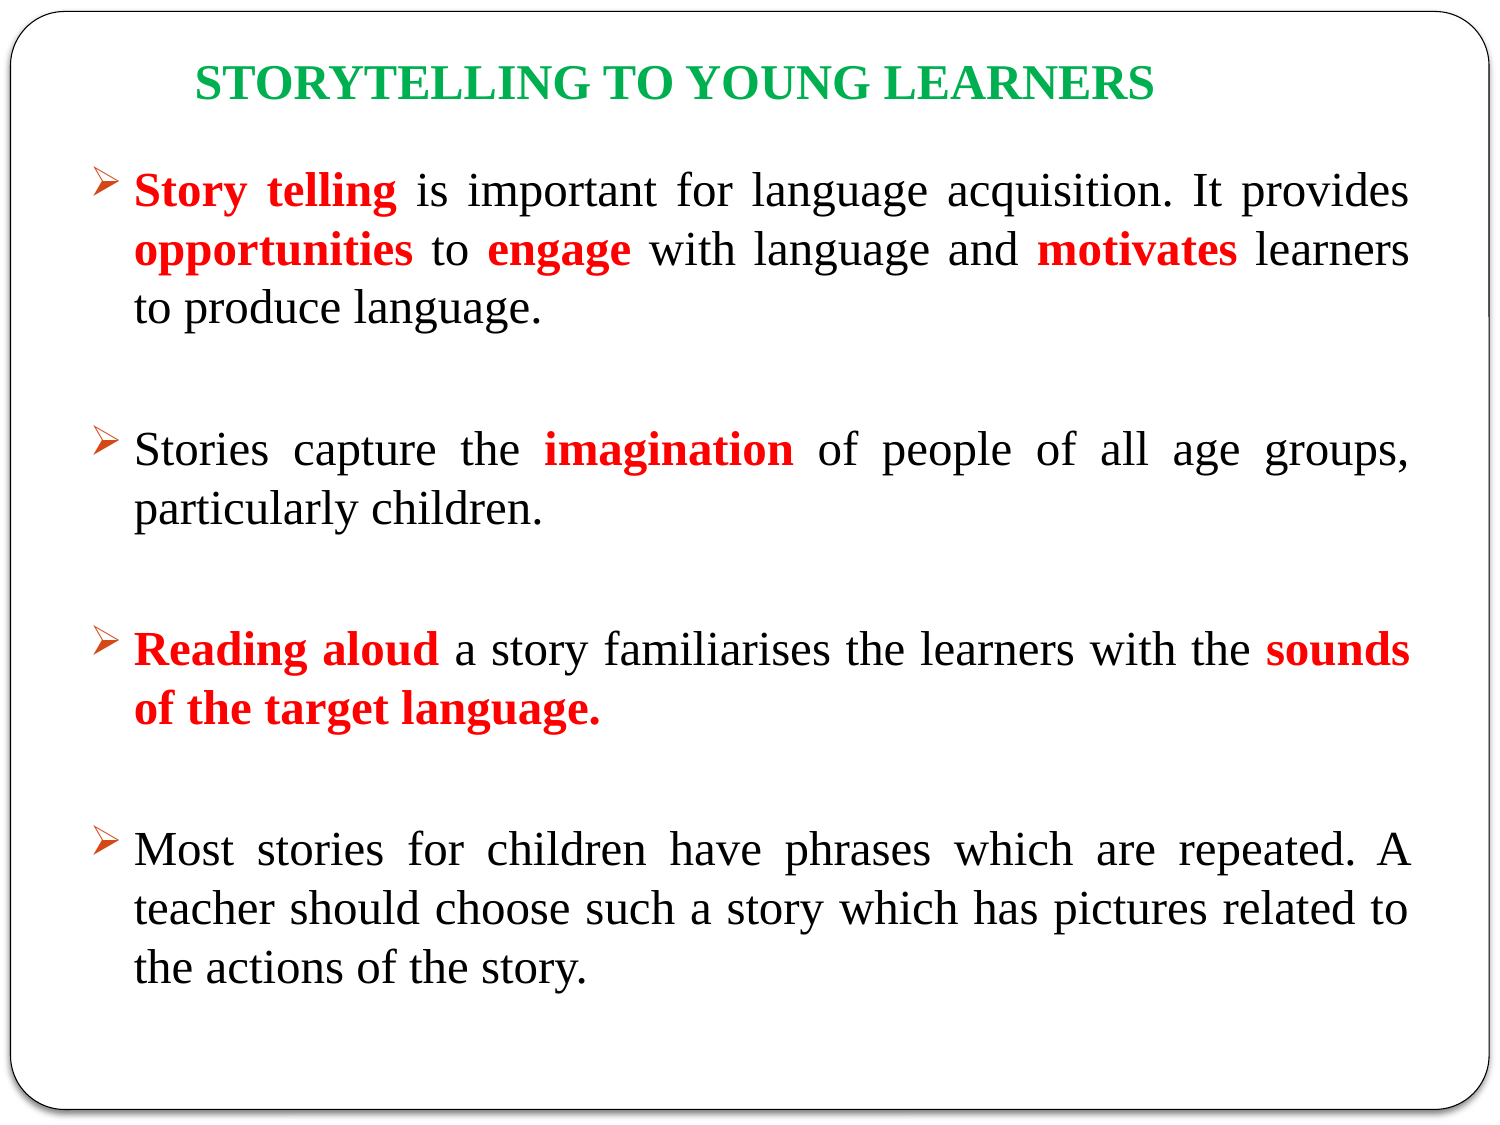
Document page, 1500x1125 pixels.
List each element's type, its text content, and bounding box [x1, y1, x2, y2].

title STORYTELLING TO YOUNG LEARNERS [0, 37, 1350, 125]
list Story telling is important for language acquisition. It provides opportunities to engage with language and motivates learners to produce language. Stories capture the imagination of people of all age groups, particularly children. Reading aloud a story familiarises the learners with the sounds of the target language. Most stories for children have phrases which are repeated. A teacher should choose such a story which has pictures related to the actions of the story. [75, 149, 1425, 1005]
